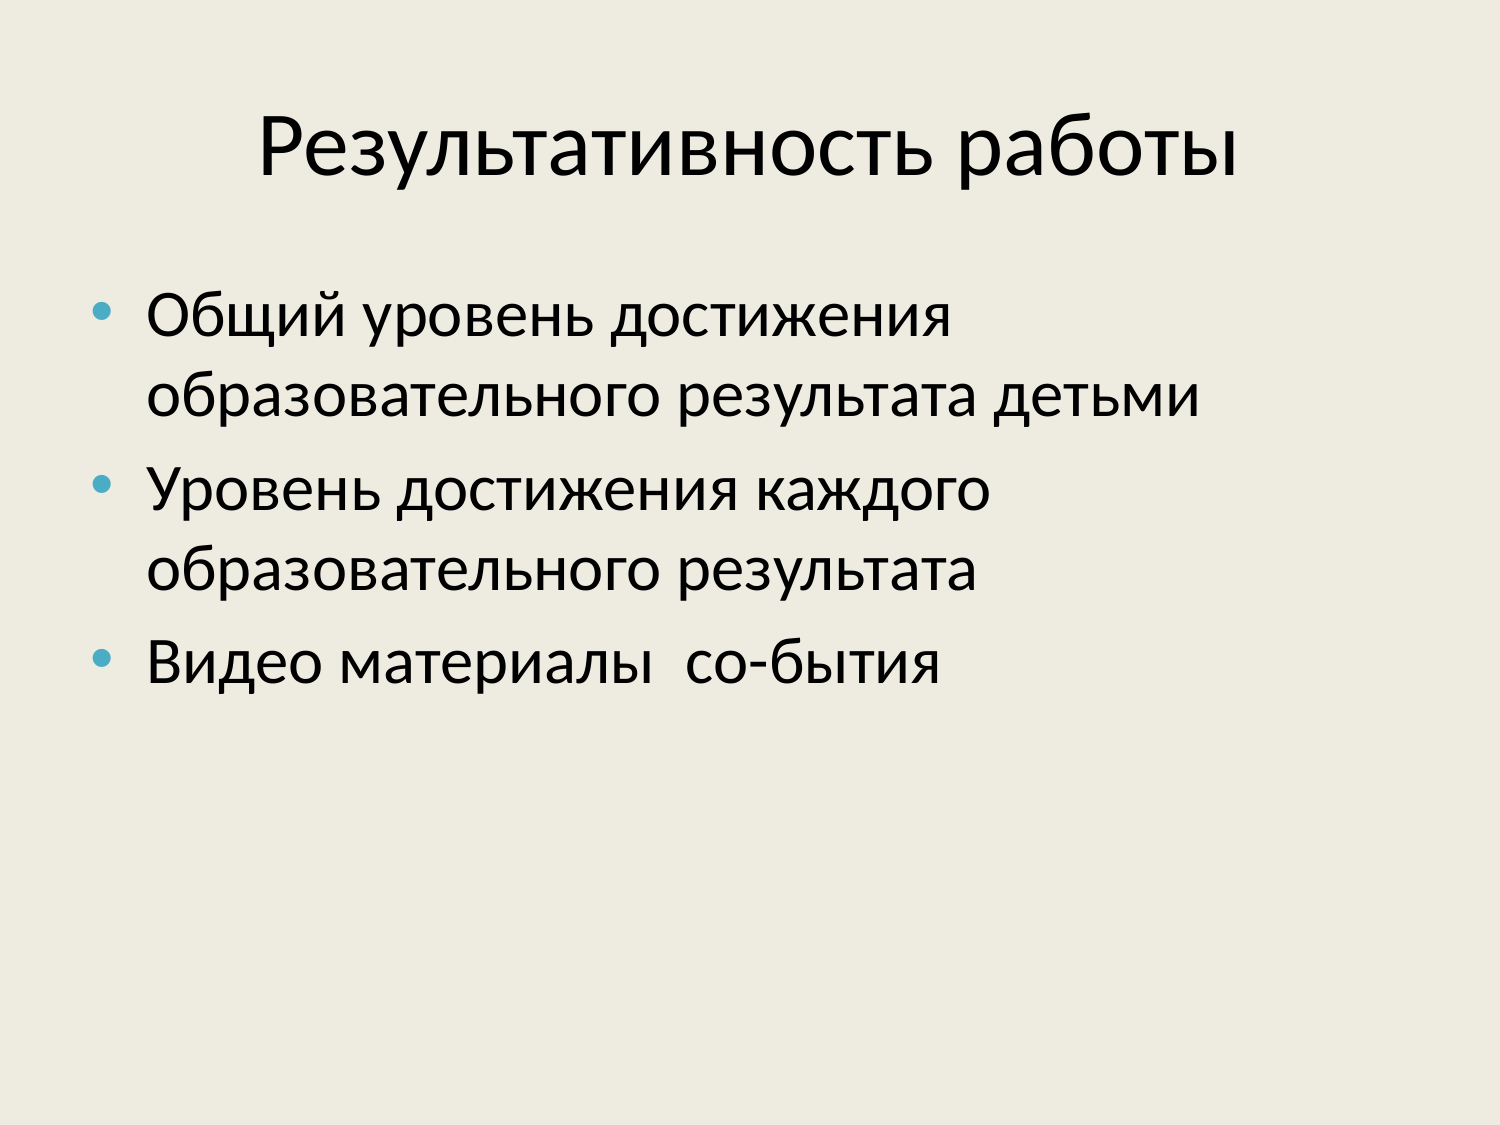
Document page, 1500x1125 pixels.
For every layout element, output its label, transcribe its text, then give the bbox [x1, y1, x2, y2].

list Общий уровень достижения образовательного результата детьми Уровень достижения каждого образовательного результата Видео материалы со-бытия [75, 262, 1425, 1005]
title Результативность работы [75, 45, 1425, 233]
